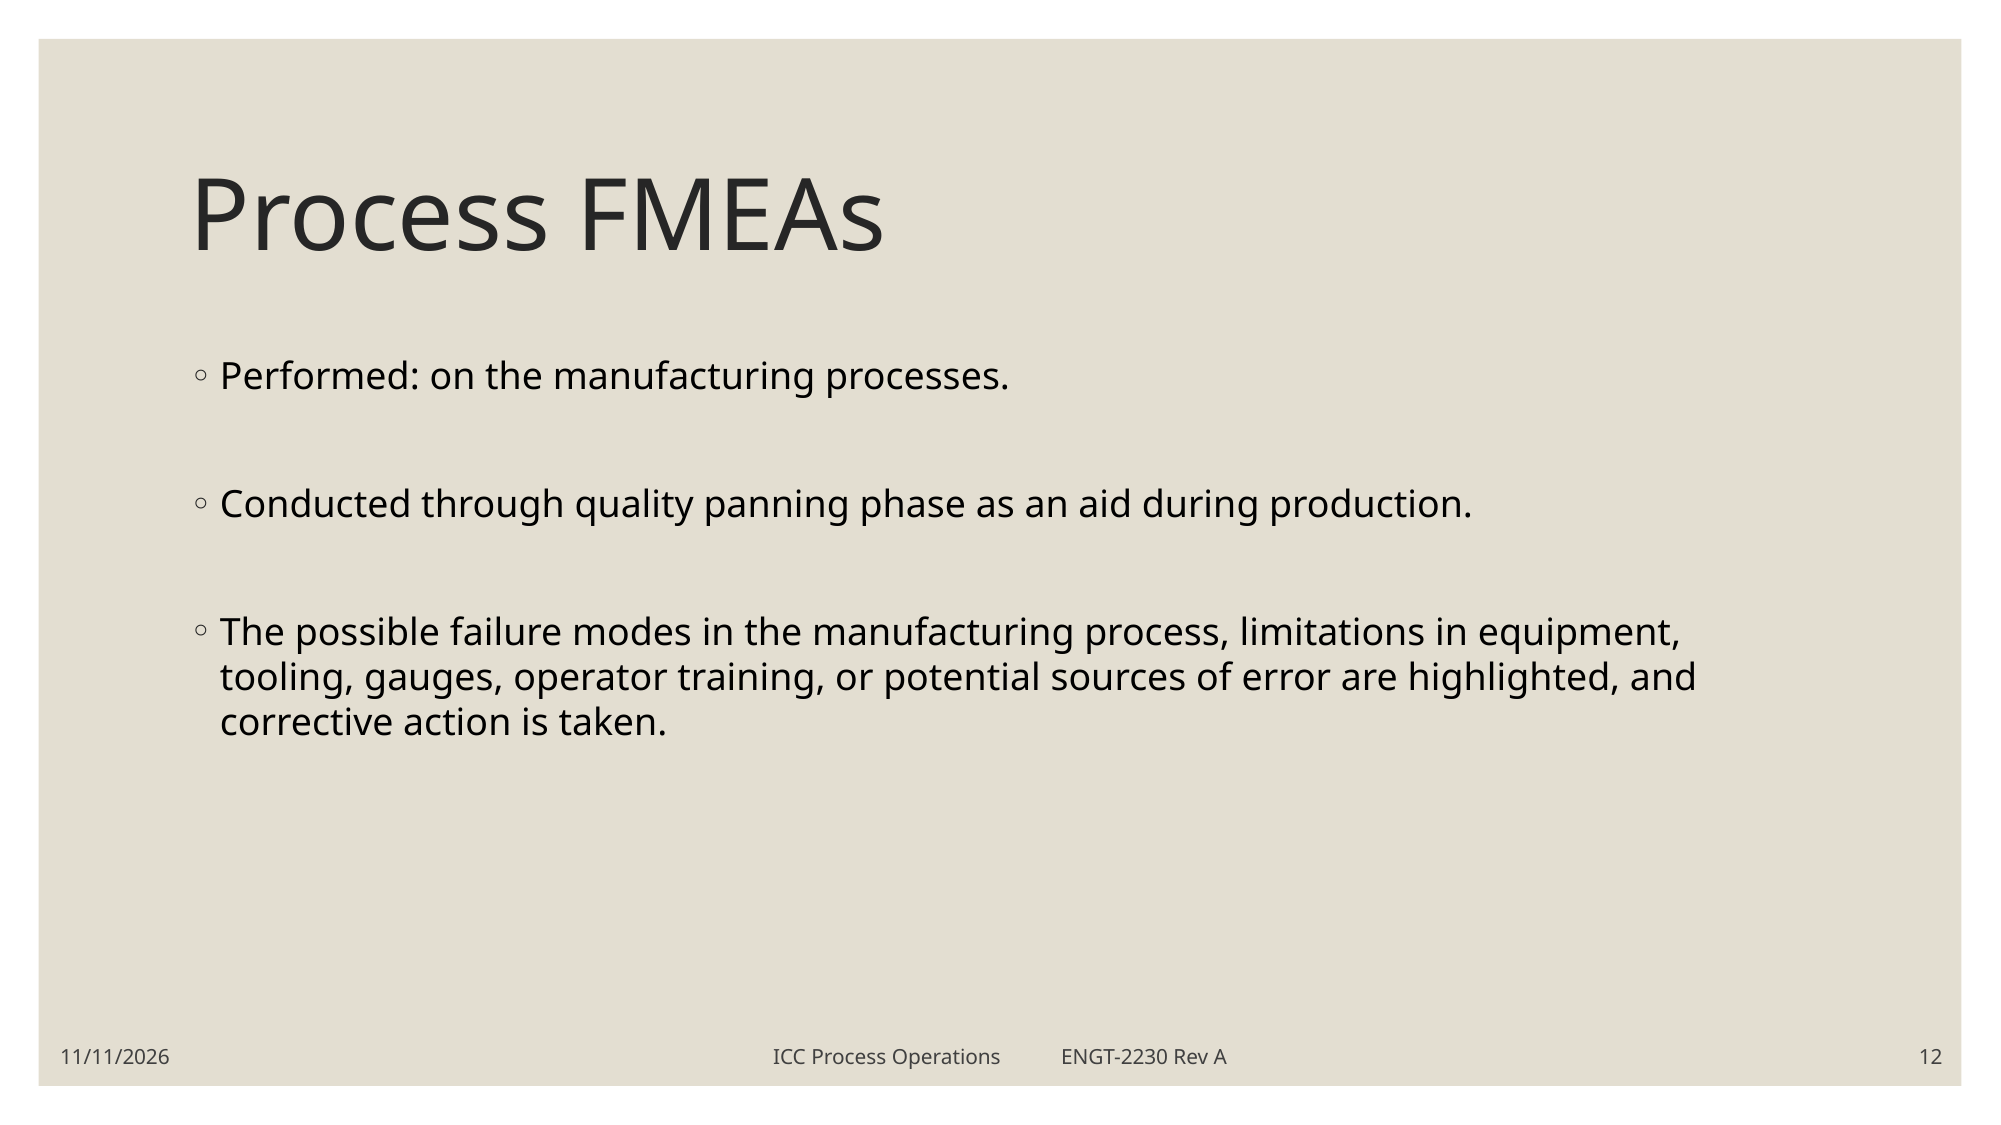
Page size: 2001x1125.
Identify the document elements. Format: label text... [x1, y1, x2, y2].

title Process FMEAs [174, 105, 1825, 331]
footer ICC Process Operations ENGT-2230 Rev A [572, 1034, 1428, 1080]
slide_number 12 [1717, 1034, 1958, 1080]
list Performed: on the manufacturing processes. Conducted through quality panning phase as an aid during production. The possible failure modes in the manufacturing process, limitations in equipment, tooling, gauges, operator training, or potential sources of error are highlighted, and corrective action is taken. [174, 345, 1825, 990]
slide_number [45, 1034, 495, 1080]
